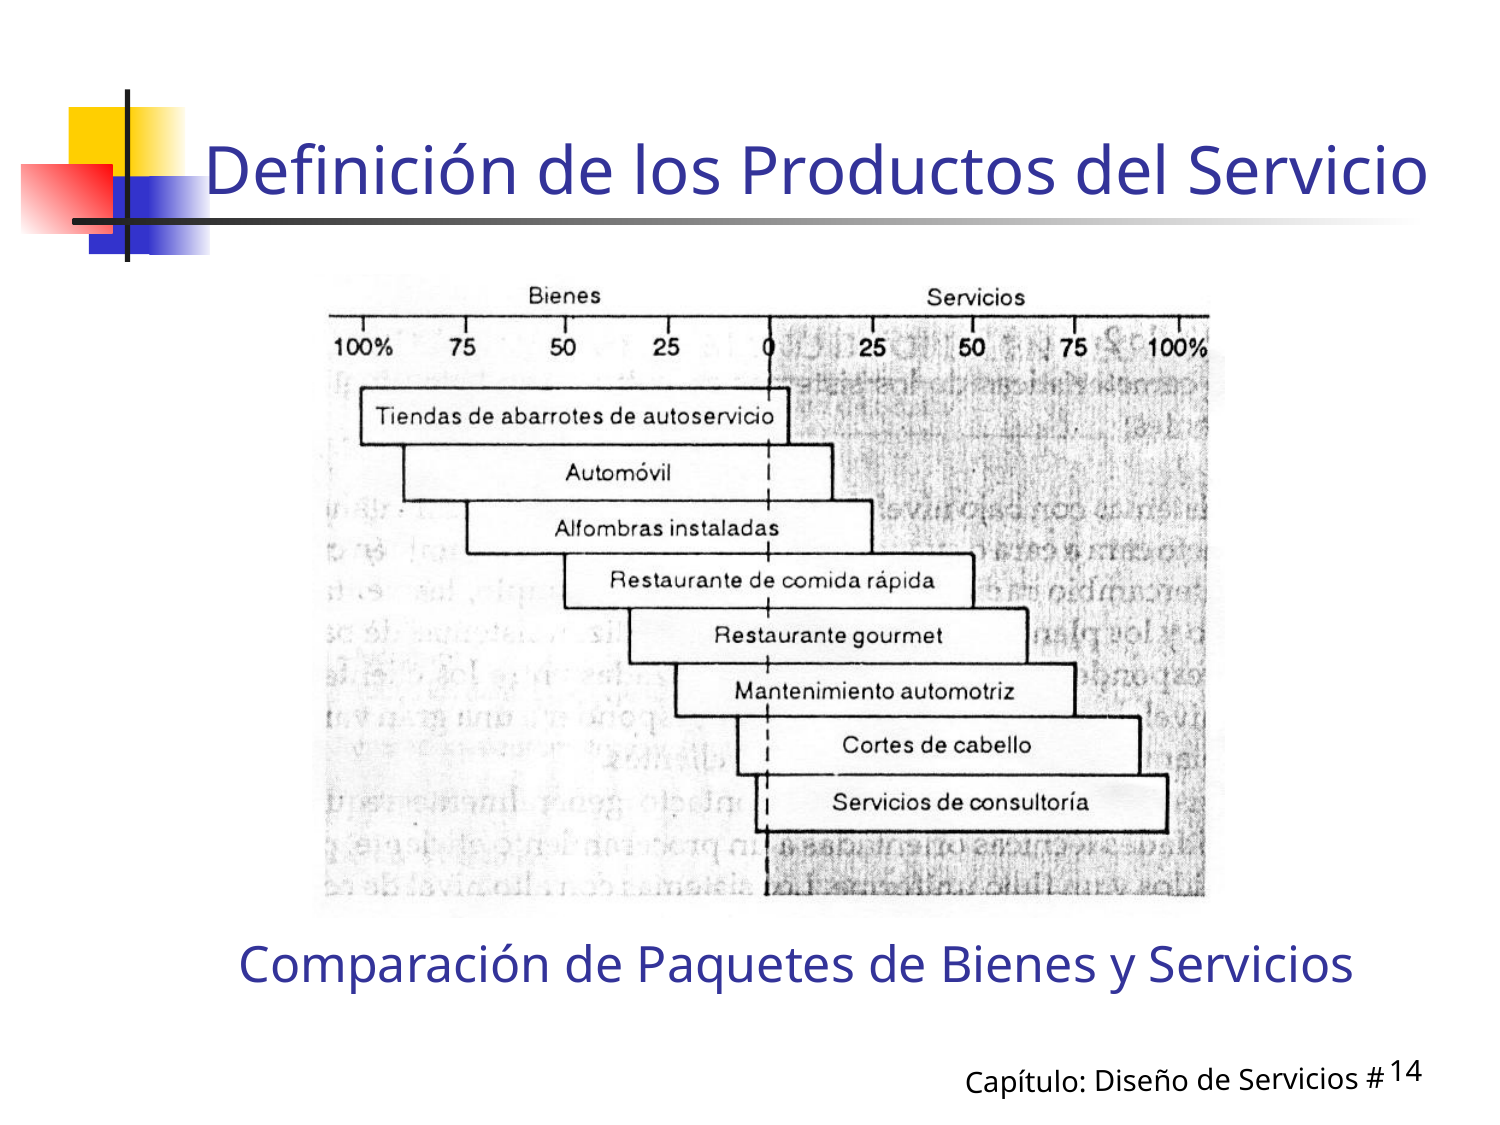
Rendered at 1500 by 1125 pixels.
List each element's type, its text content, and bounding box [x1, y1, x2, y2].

title Definición de los Productos del Servicio [188, 27, 1468, 216]
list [312, 274, 1225, 919]
slide_number 14 [1124, 1024, 1438, 1101]
text_box Comparación de Paquetes de Bienes y Servicios [223, 924, 1370, 1000]
footer Capítulo: Diseño de Servicios # [936, 1028, 1414, 1108]
